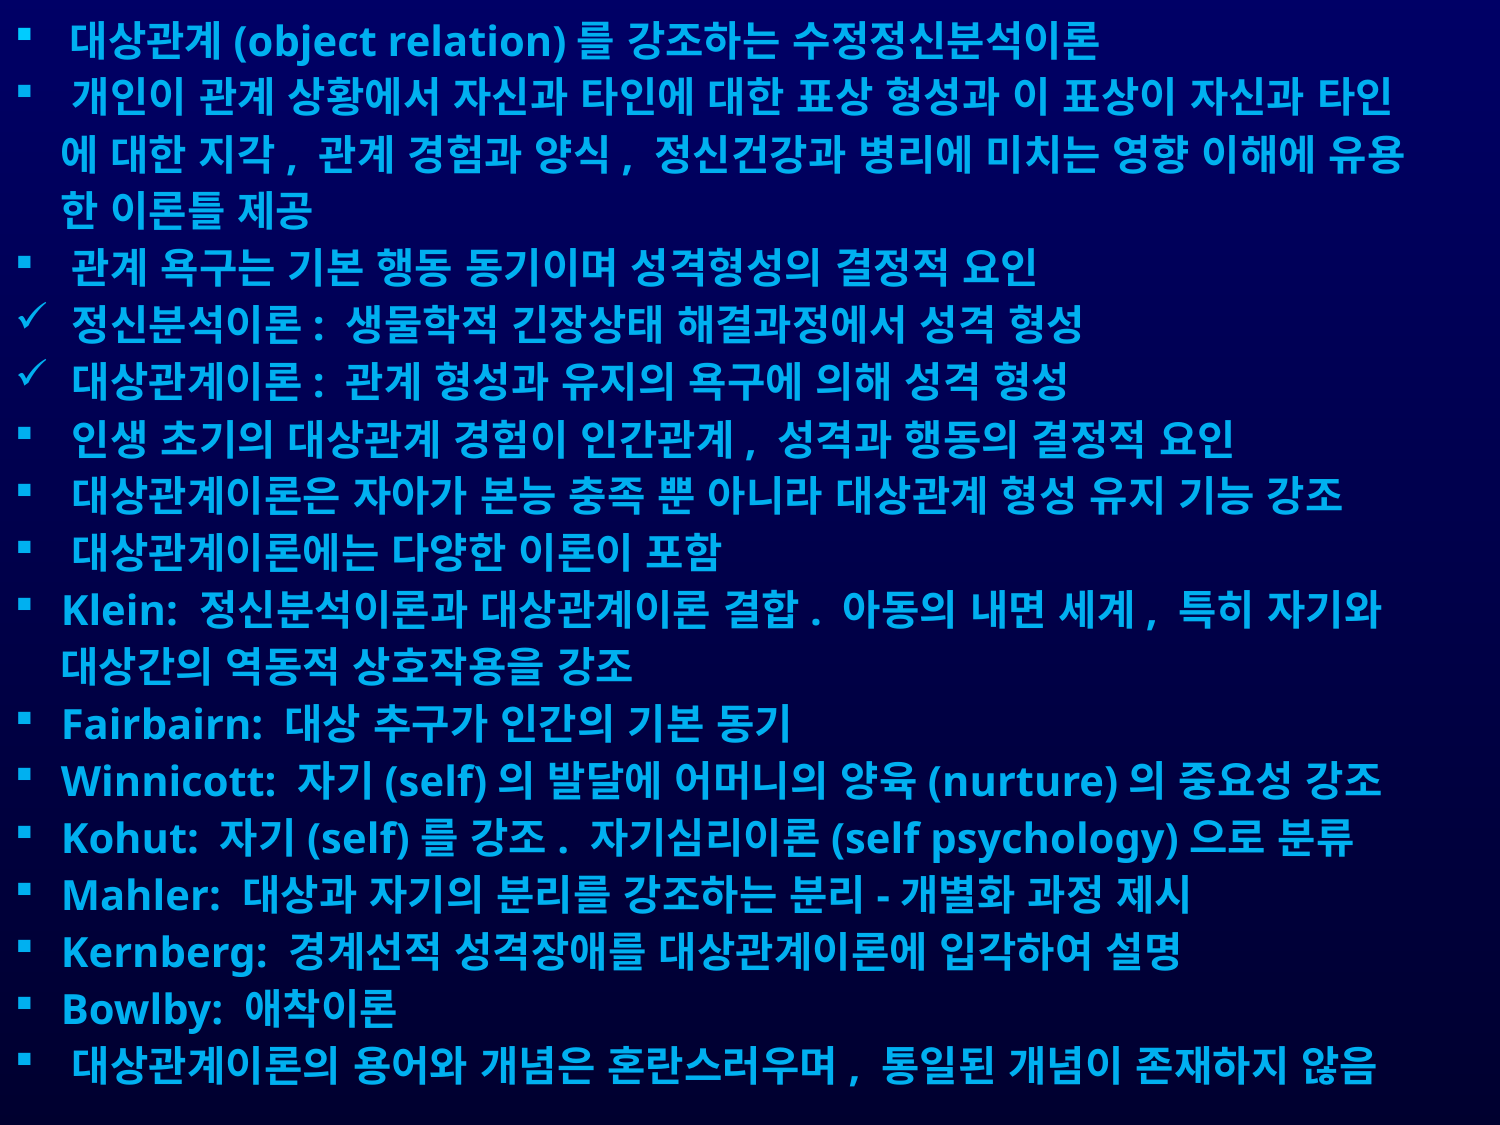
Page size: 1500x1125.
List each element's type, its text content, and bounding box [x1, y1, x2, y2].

text_box 대상관계(object relation)를 강조하는 수정정신분석이론 개인이 관계 상황에서 자신과 타인에 대한 표상 형성과 이 표상이 자신과 타인 에 대한 지각, 관계 경험과 양식, 정신건강과 병리에 미치는 영향 이해에 유용 한 이론틀 제공 관계 욕구는 기본 행동 동기이며 성격형성의 결정적 요인 정신분석이론: 생물학적 긴장상태 해결과정에서 성격 형성 대상관계이론: 관계 형성과 유지의 욕구에 의해 성격 형성 인생 초기의 대상관계 경험이 인간관계, 성격과 행동의 결정적 요인 대상관계이론은 자아가 본능 충족 뿐 아니라 대상관계 형성 유지 기능 강조 대상관계이론에는 다양한 이론이 포함 Klein: 정신분석이론과 대상관계이론 결합. 아동의 내면 세계, 특히 자기와 대상간의 역동적 상호작용을 강조 Fairbairn: 대상 추구가 인간의 기본 동기 Winnicott: 자기(self)의 발달에 어머니의 양육(nurture)의 중요성 강조 Kohut: 자기(self)를 강조. 자기심리이론(self psychology)으로 분류 Mahler: 대상과 자기의 분리를 강조하는 분리-개별화 과정 제시 Kernberg: 경계선적 성격장애를 대상관계이론에 입각하여 설명 Bowlby: 애착이론 대상관계이론의 용어와 개념은 혼란스러우며, 통일된 개념이 존재하지 않음 [0, 0, 1500, 1125]
